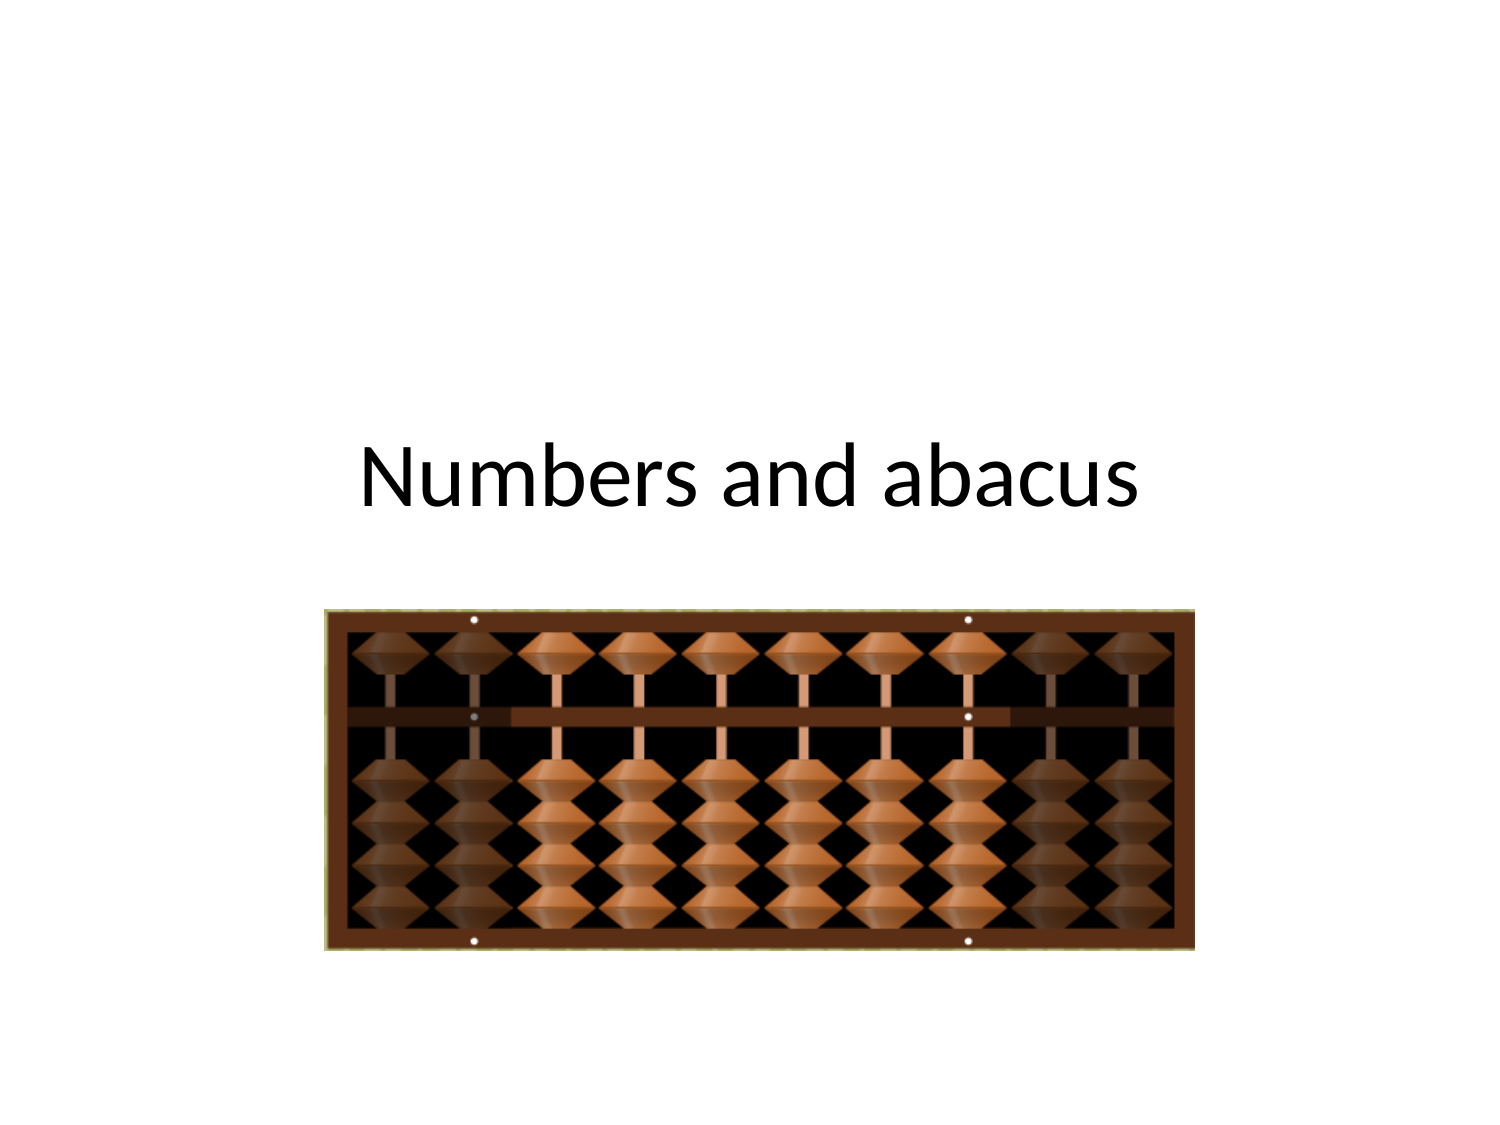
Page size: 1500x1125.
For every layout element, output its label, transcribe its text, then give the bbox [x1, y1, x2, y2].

title Numbers and abacus [112, 349, 1388, 591]
picture [324, 609, 1196, 951]
